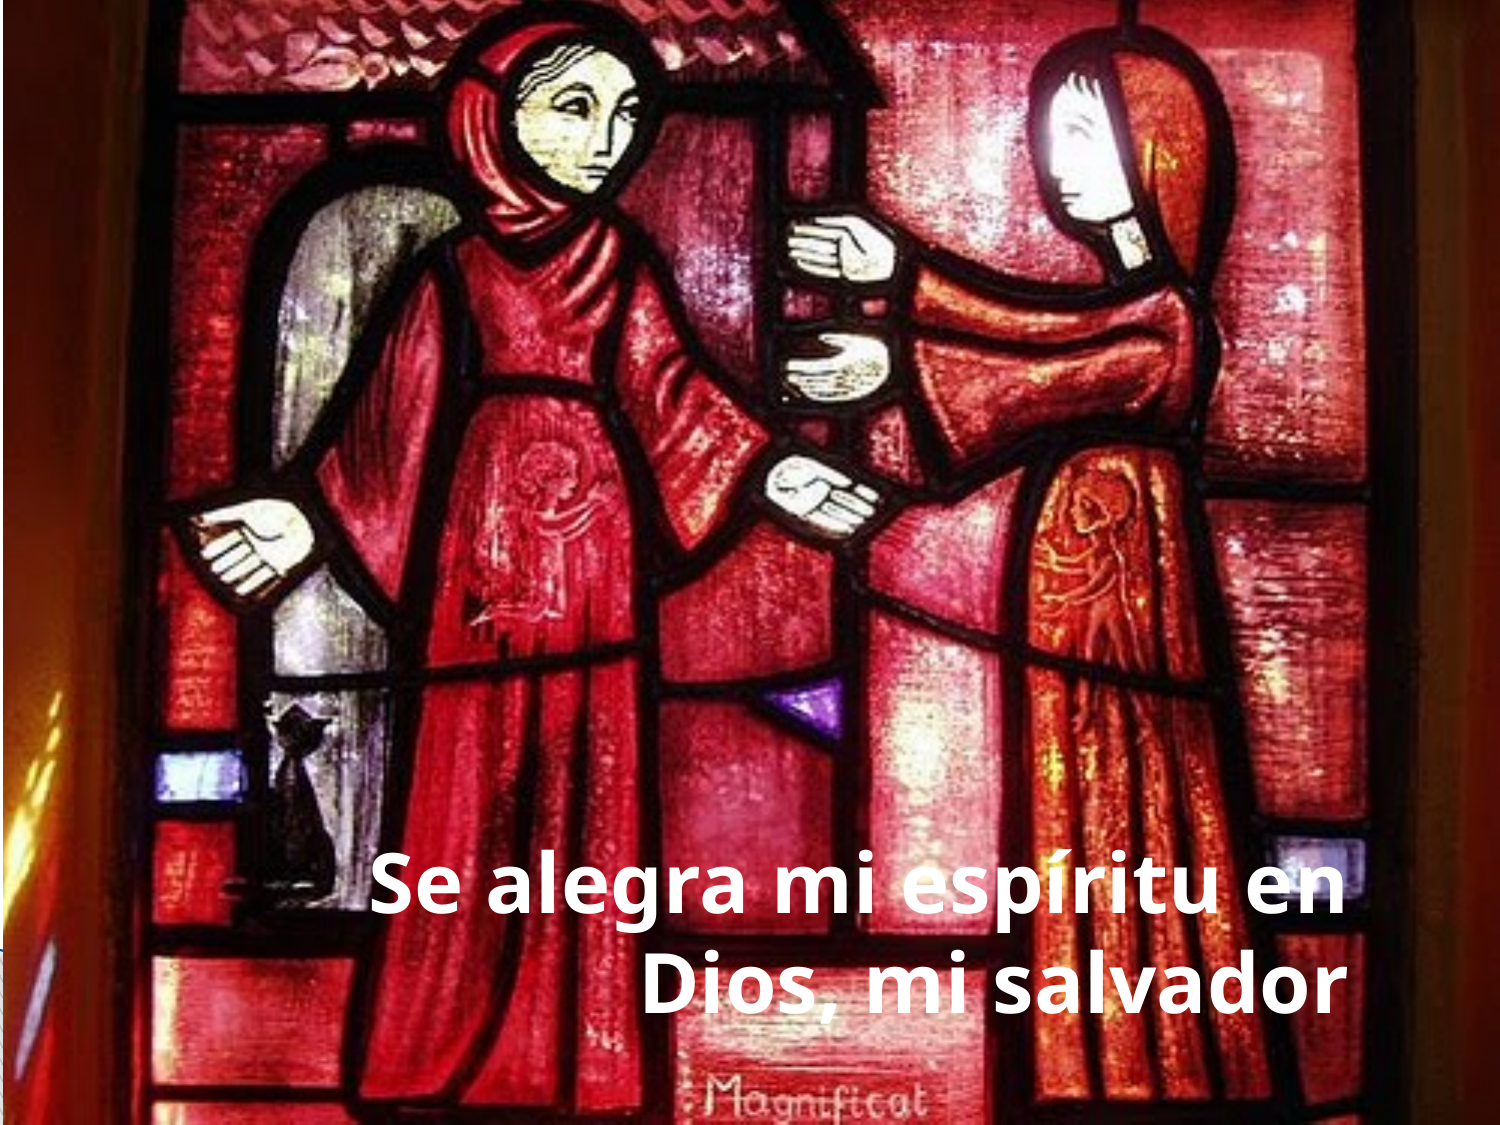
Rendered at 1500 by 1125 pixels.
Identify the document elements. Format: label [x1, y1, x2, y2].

list [3, 0, 1500, 1125]
